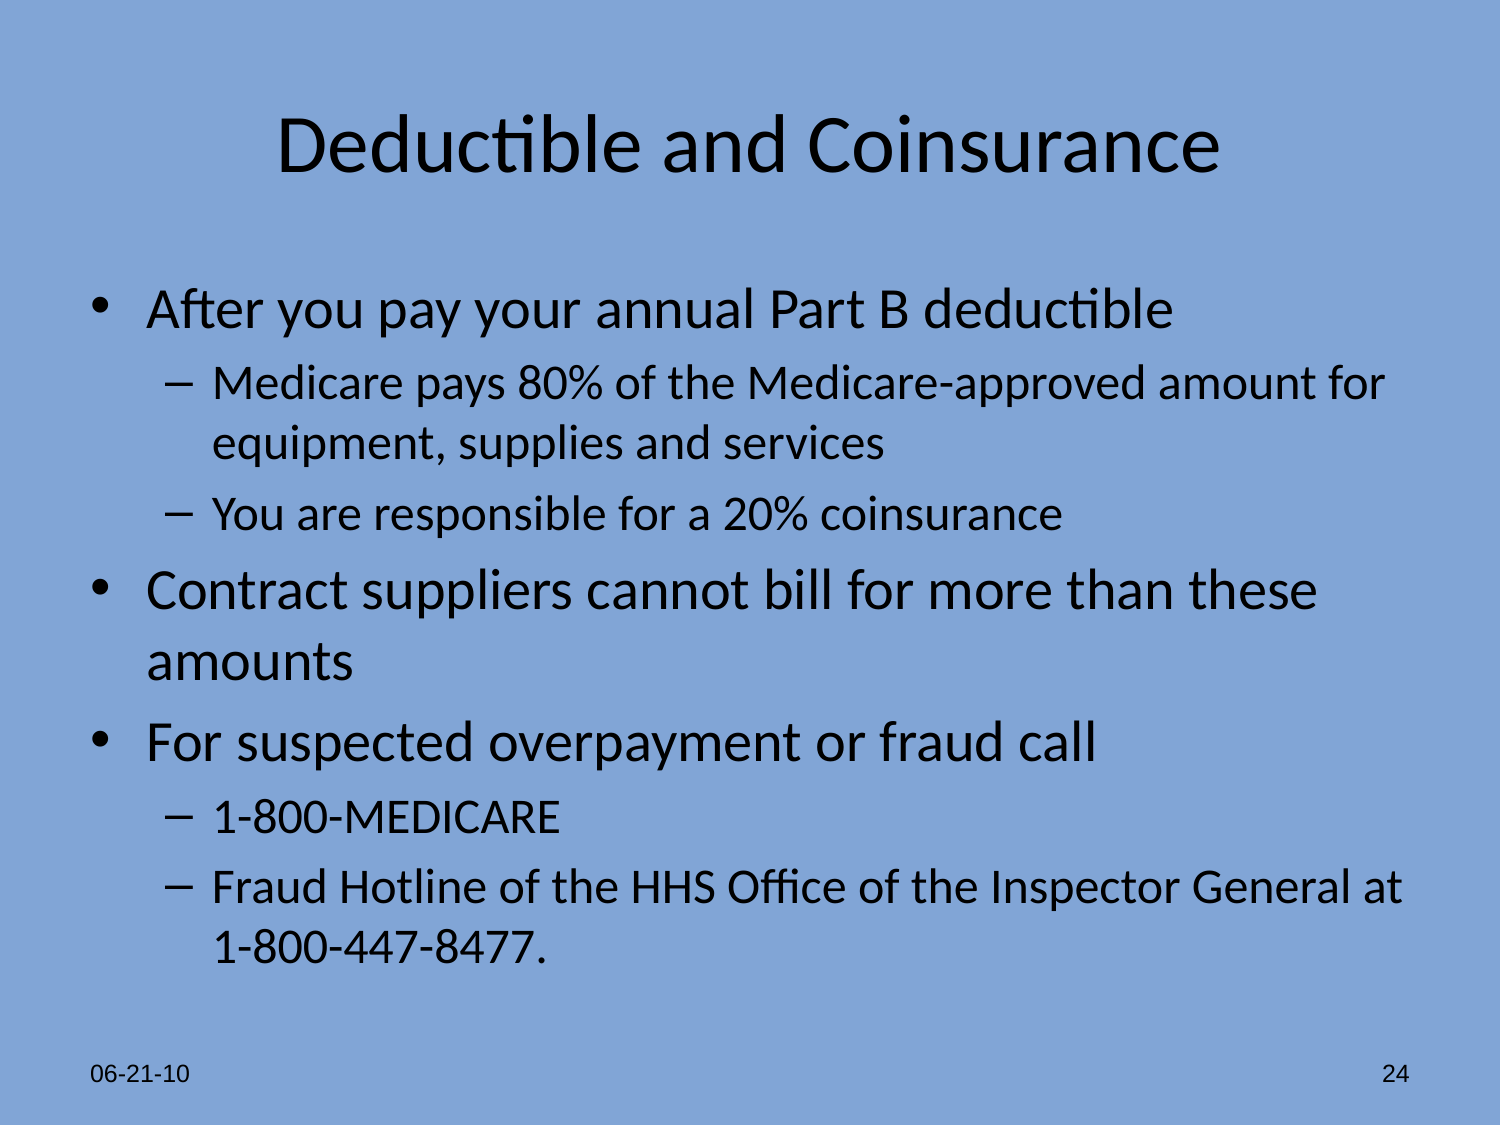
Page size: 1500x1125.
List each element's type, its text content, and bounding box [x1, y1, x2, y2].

title Deductible and Coinsurance [74, 44, 1426, 233]
list After you pay your annual Part B deductible Medicare pays 80% of the Medicare-approved amount for equipment, supplies and services You are responsible for a 20% coinsurance Contract suppliers cannot bill for more than these amounts For suspected overpayment or fraud call 1-800-MEDICARE Fraud Hotline of the HHS Office of the Inspector General at 1-800-447-8477. [74, 262, 1426, 1006]
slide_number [75, 1042, 425, 1103]
slide_number 24 [1074, 1042, 1425, 1103]
